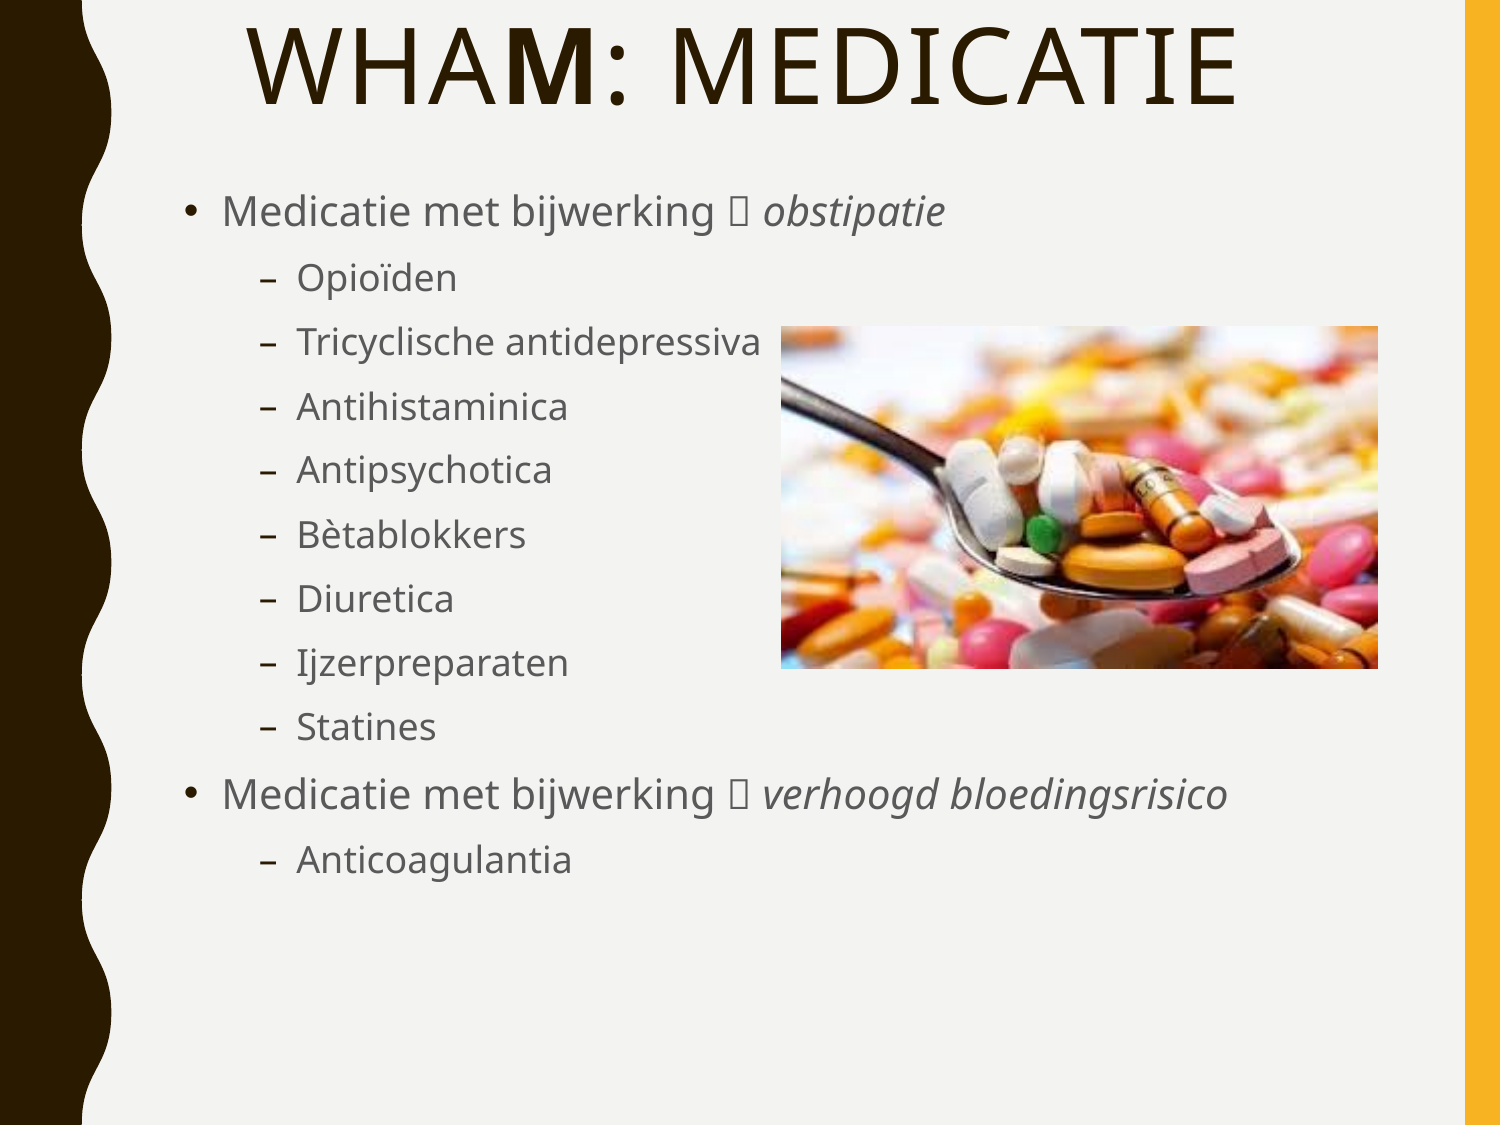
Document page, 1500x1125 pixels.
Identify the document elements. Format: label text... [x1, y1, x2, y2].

list Medicatie met bijwerking  obstipatie Opioïden Tricyclische antidepressiva Antihistaminica Antipsychotica Bètablokkers Diuretica Ijzerpreparaten Statines Medicatie met bijwerking  verhoogd bloedingsrisico Anticoagulantia [168, 172, 1500, 1125]
title WHAM: Medicatie [230, 5, 1461, 172]
picture [781, 326, 1378, 669]
